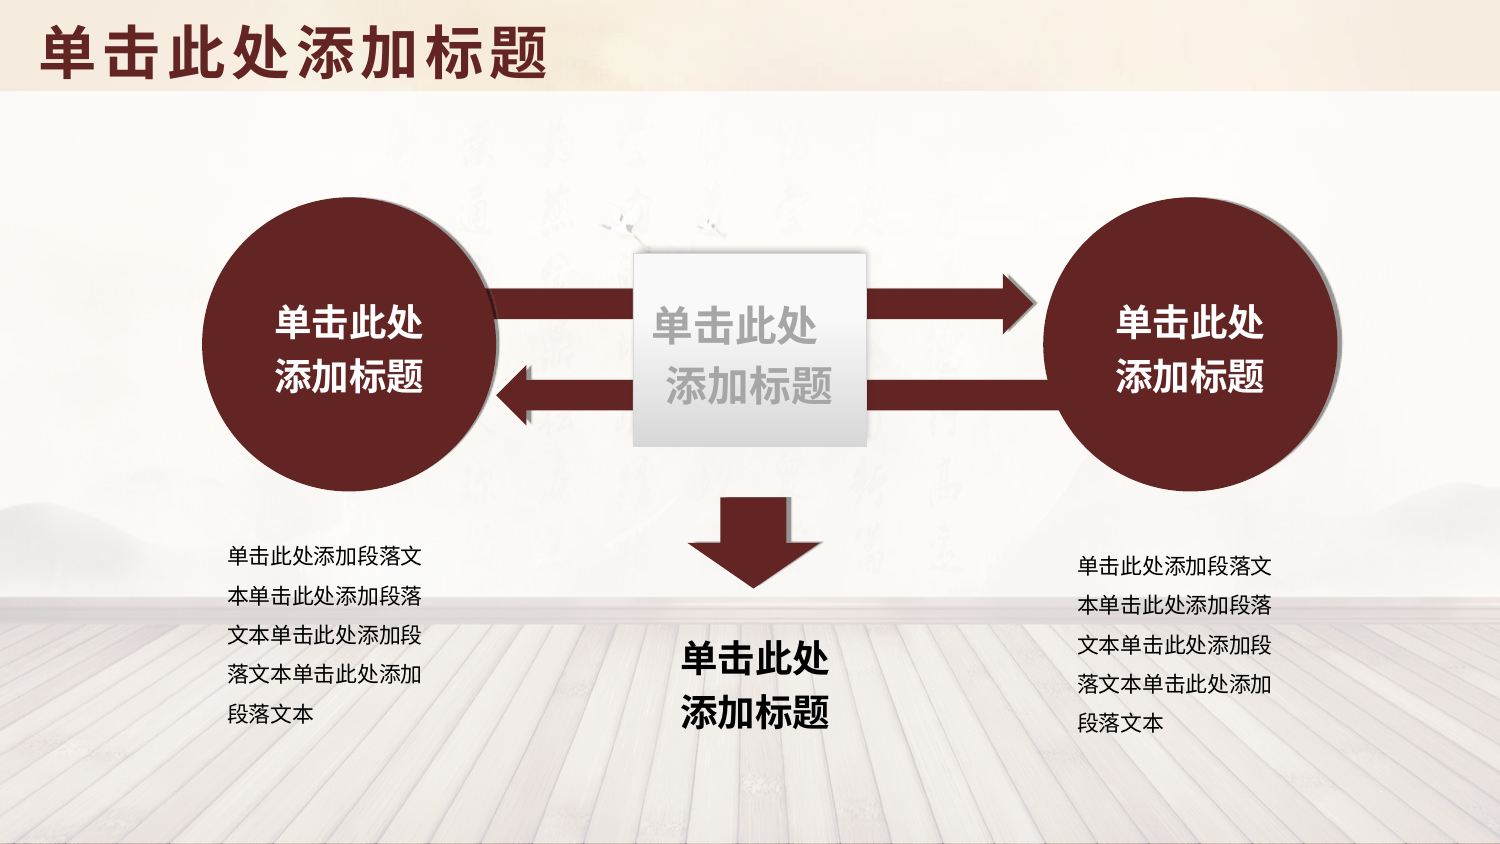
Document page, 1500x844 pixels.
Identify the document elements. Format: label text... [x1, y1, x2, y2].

text_box 单击此处添加标题 [665, 618, 850, 741]
text_box [872, 273, 1034, 335]
text_box [496, 364, 632, 426]
text_box [872, 380, 1058, 411]
text_box 单击此处 添加标题 [632, 253, 866, 446]
text_box [492, 288, 632, 320]
picture [0, 0, 1500, 91]
text_box [687, 497, 820, 589]
text_box 单击此处添加标题 [1043, 197, 1338, 492]
text_box 单击此处添加段落文本单击此处添加段落文本单击此处添加段落文本单击此处添加段落文本 [1062, 532, 1306, 744]
text_box 单击此处添加标题 [23, 8, 564, 94]
text_box 单击此处添加标题 [202, 197, 497, 492]
text_box 单击此处添加段落文本单击此处添加段落文本单击此处添加段落文本单击此处添加段落文本 [212, 522, 456, 734]
